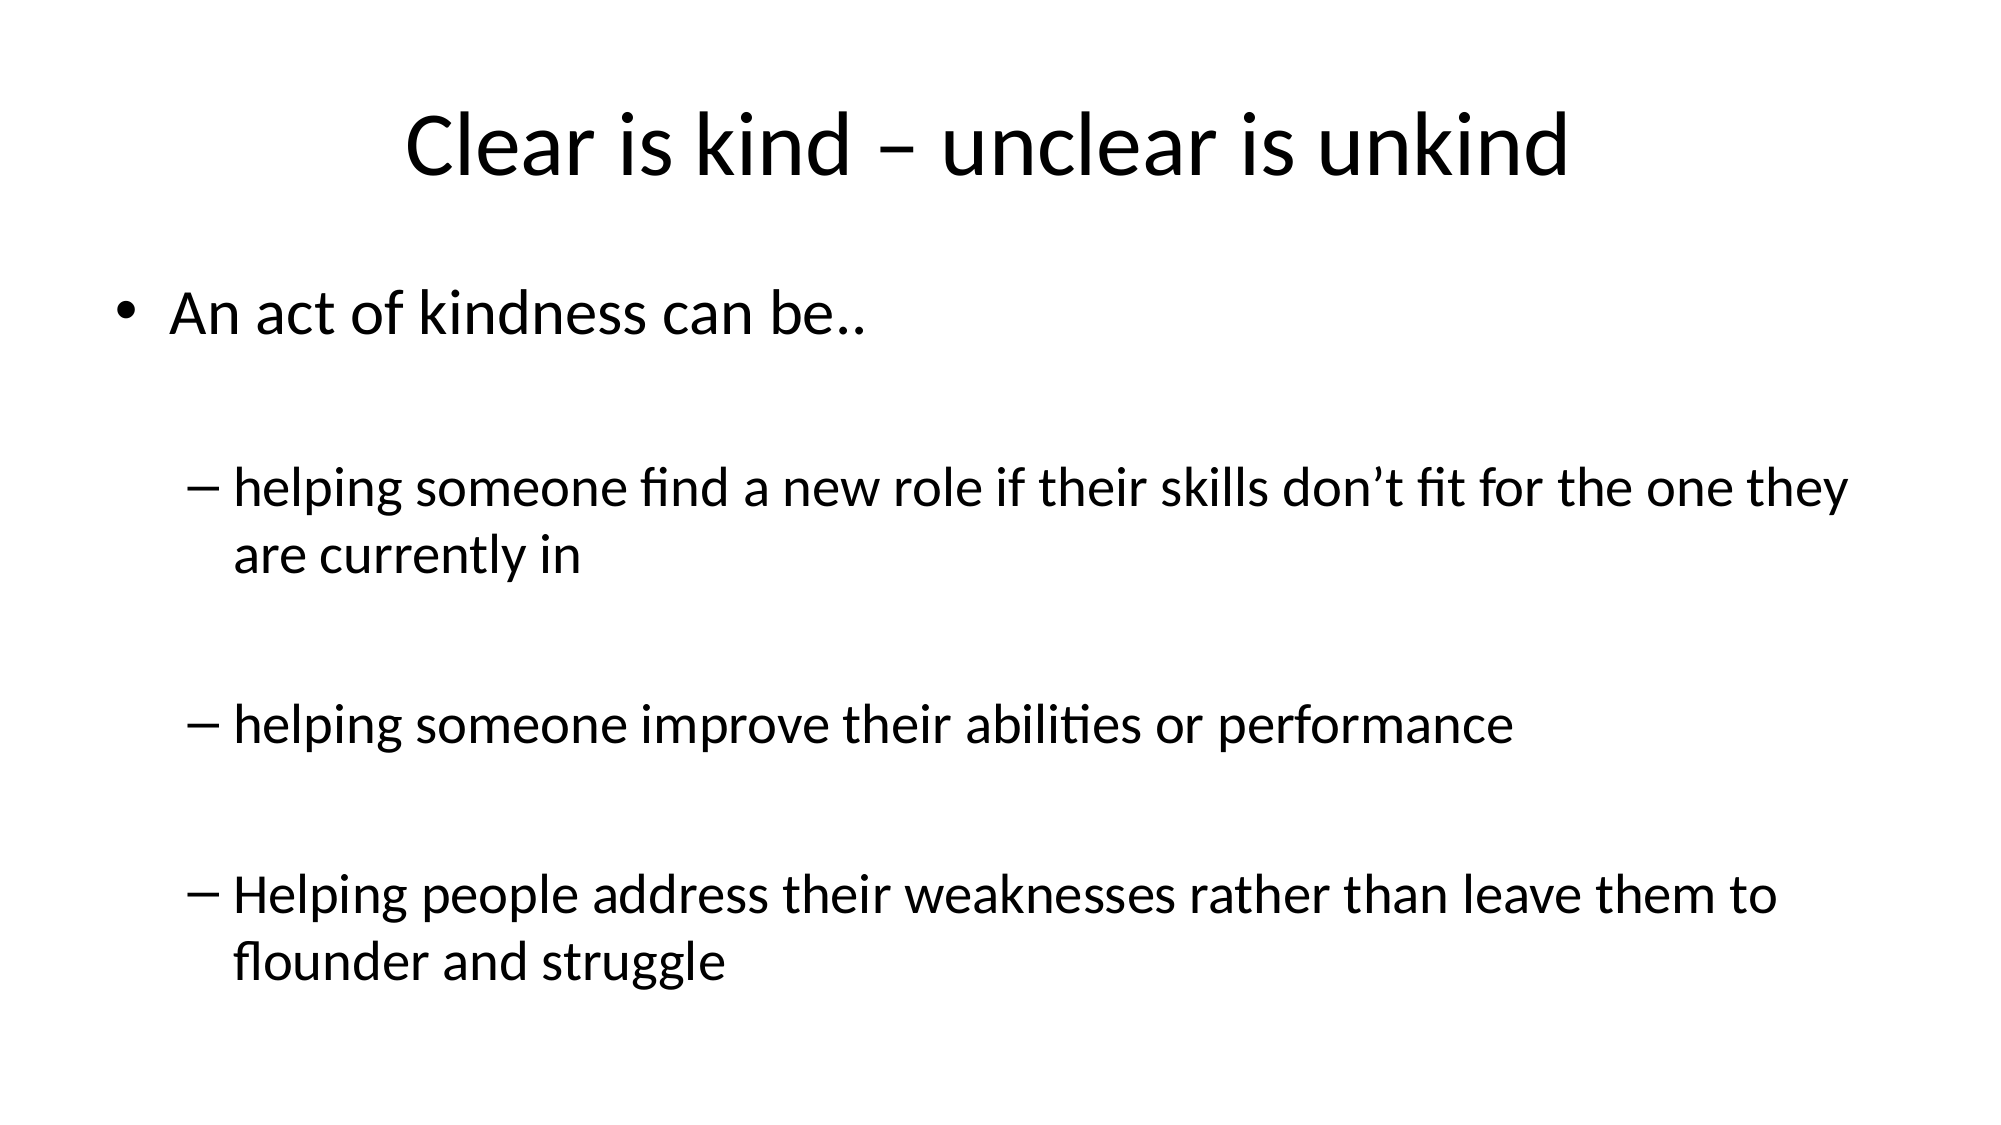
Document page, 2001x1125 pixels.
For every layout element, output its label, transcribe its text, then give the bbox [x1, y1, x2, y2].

list An act of kindness can be.. helping someone find a new role if their skills don’t fit for the one they are currently in helping someone improve their abilities or performance Helping people address their weaknesses rather than leave them to flounder and struggle [99, 262, 1900, 1005]
title Clear is kind – unclear is unkind [99, 45, 1900, 233]
